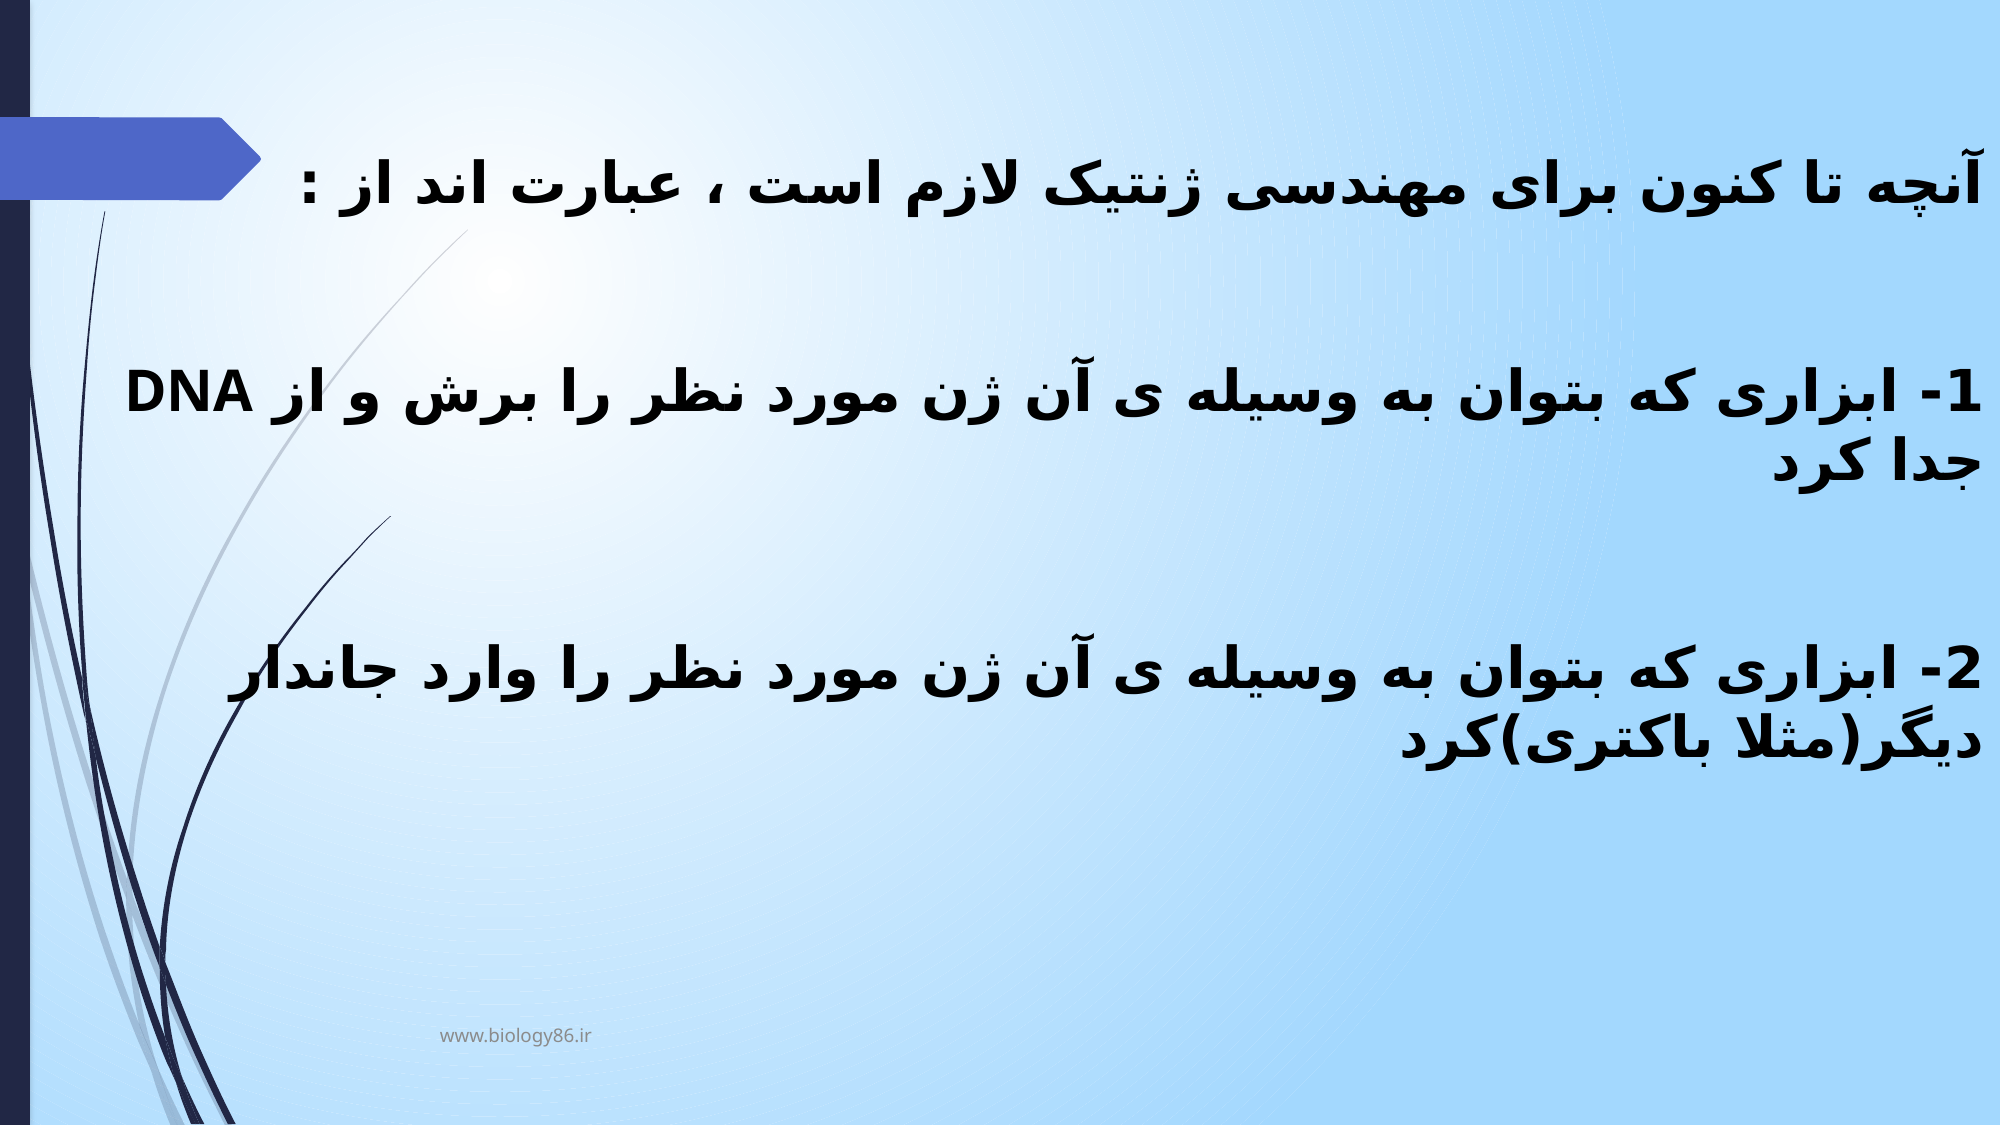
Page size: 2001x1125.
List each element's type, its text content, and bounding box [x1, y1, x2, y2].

footer www.biology86.ir [424, 1006, 1675, 1067]
title آنچه تا کنون برای مهندسی ژنتیک لازم است ، عبارت اند از : 1- ابزاری که بتوان به وسیله ی آن ژن مورد نظر را برش و از DNA جدا کرد 2- ابزاری که بتوان به وسیله ی آن ژن مورد نظر را وارد جاندار دیگر(مثلا باکتری)کرد [0, 0, 2000, 1125]
